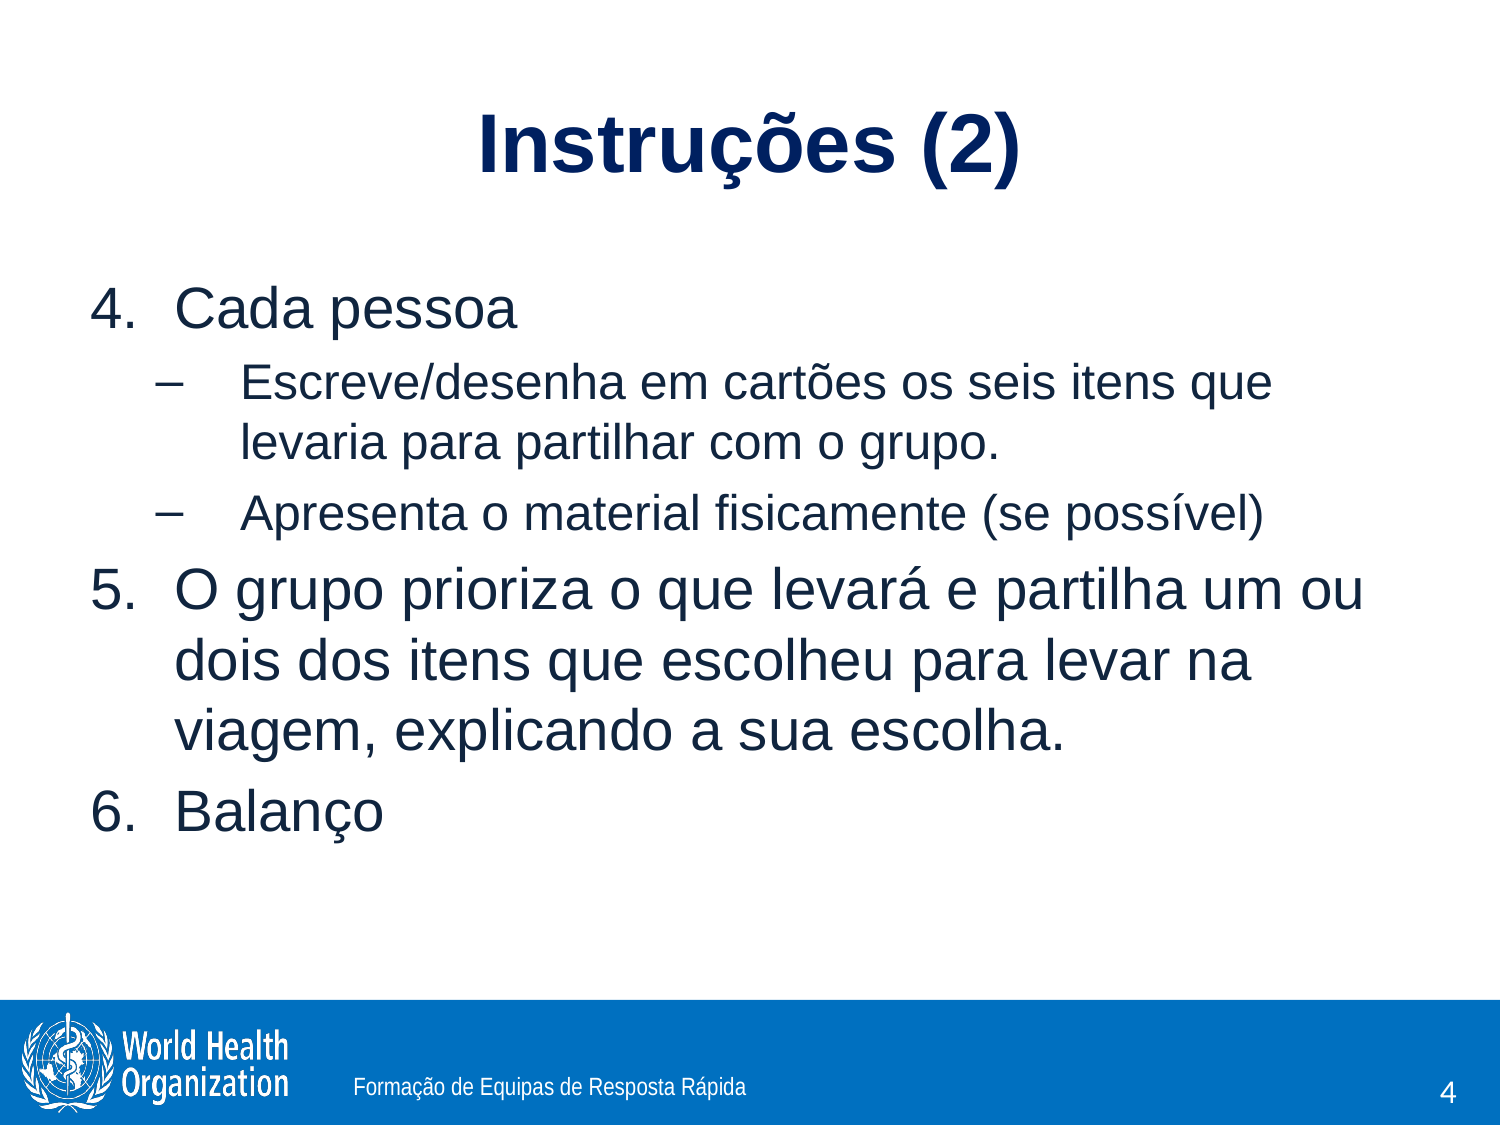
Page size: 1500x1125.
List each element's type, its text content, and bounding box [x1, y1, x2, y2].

picture [21, 1012, 288, 1113]
title Instruções (2) [75, 45, 1425, 233]
list Cada pessoa Escreve/desenha em cartões os seis itens que levaria para partilhar com o grupo. Apresenta o material fisicamente (se possível) O grupo prioriza o que levará e partilha um ou dois dos itens que escolheu para levar na viagem, explicando a sua escolha. Balanço [75, 262, 1425, 1005]
